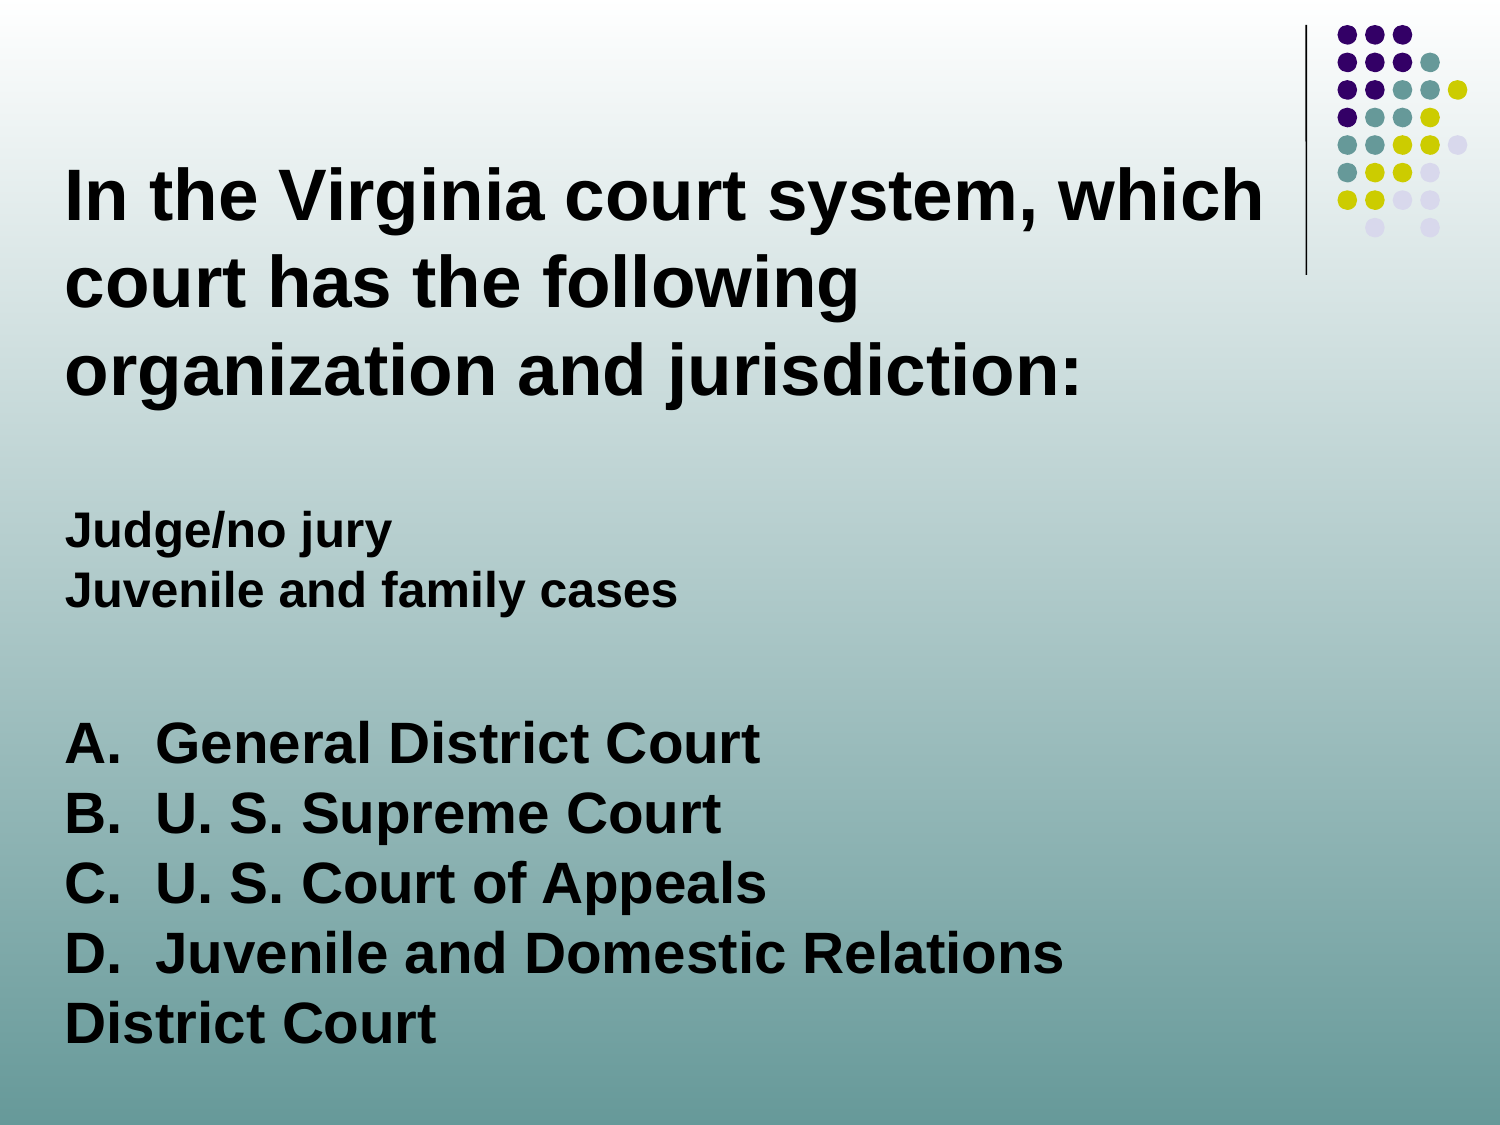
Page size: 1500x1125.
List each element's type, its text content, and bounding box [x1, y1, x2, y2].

text_box In the Virginia court system, which court has the following organization and jurisdiction: Judge/no jury Juvenile and family cases A. General District Court B. U. S. Supreme Court C. U. S. Court of Appeals D. Juvenile and Domestic Relations District Court [50, 937, 1288, 1125]
